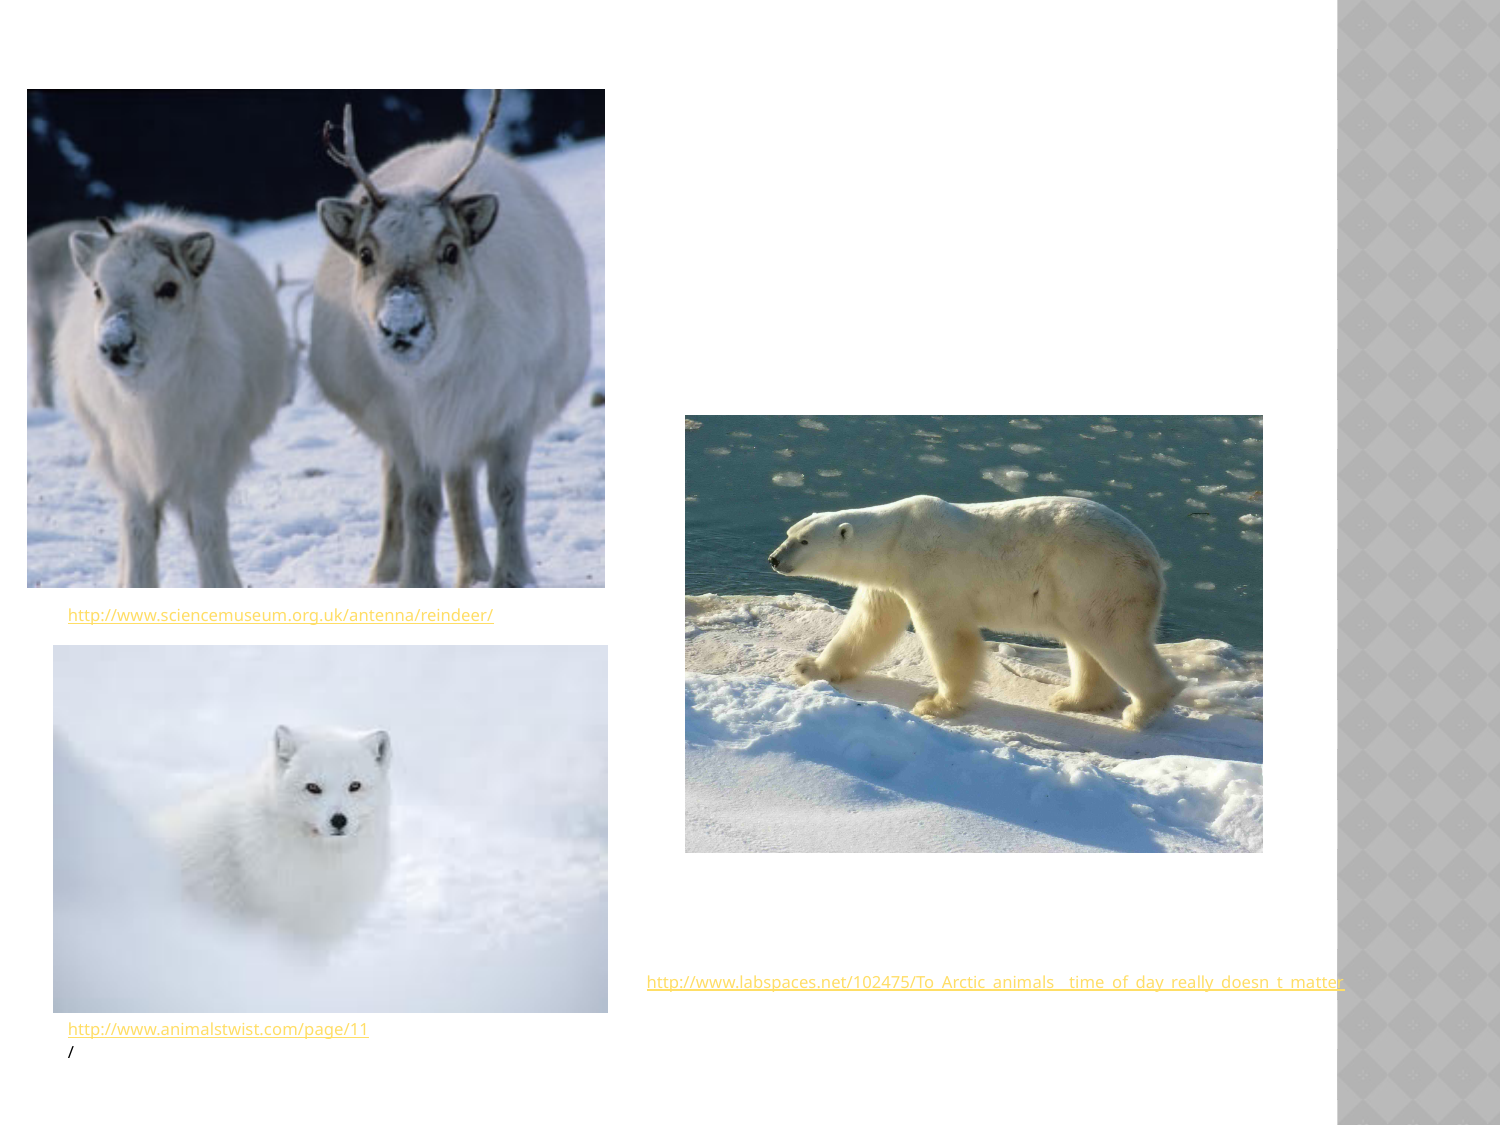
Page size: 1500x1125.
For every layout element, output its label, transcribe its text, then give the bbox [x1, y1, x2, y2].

text_box http://www.sciencemuseum.org.uk/antenna/reindeer/ [53, 598, 597, 642]
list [52, 644, 609, 1014]
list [684, 414, 1264, 853]
text_box http://www.animalstwist.com/page/11 / [53, 1022, 585, 1070]
picture [26, 89, 605, 588]
text_box http://www.labspaces.net/102475/To_Arctic_animals__time_of_day_really_doesn_t_matter [631, 964, 1412, 1022]
